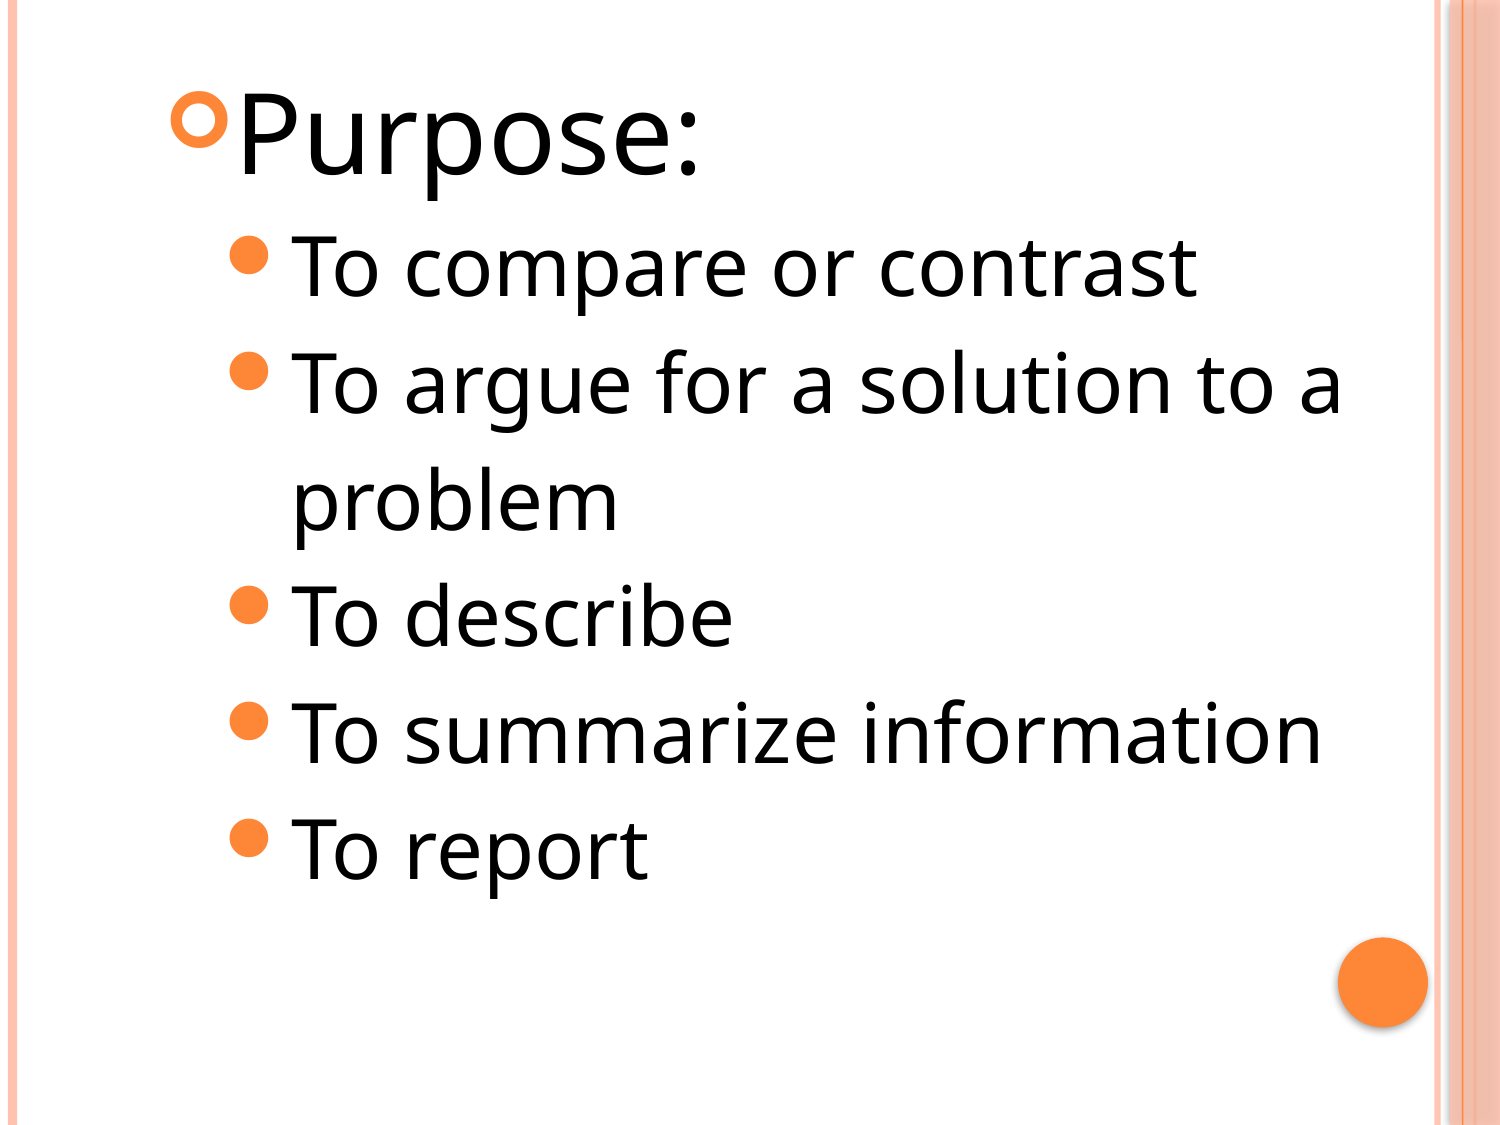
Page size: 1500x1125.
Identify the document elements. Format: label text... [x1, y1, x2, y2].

list Purpose: To compare or contrast To argue for a solution to a problem To describe To summarize information To report [150, 54, 1425, 1083]
